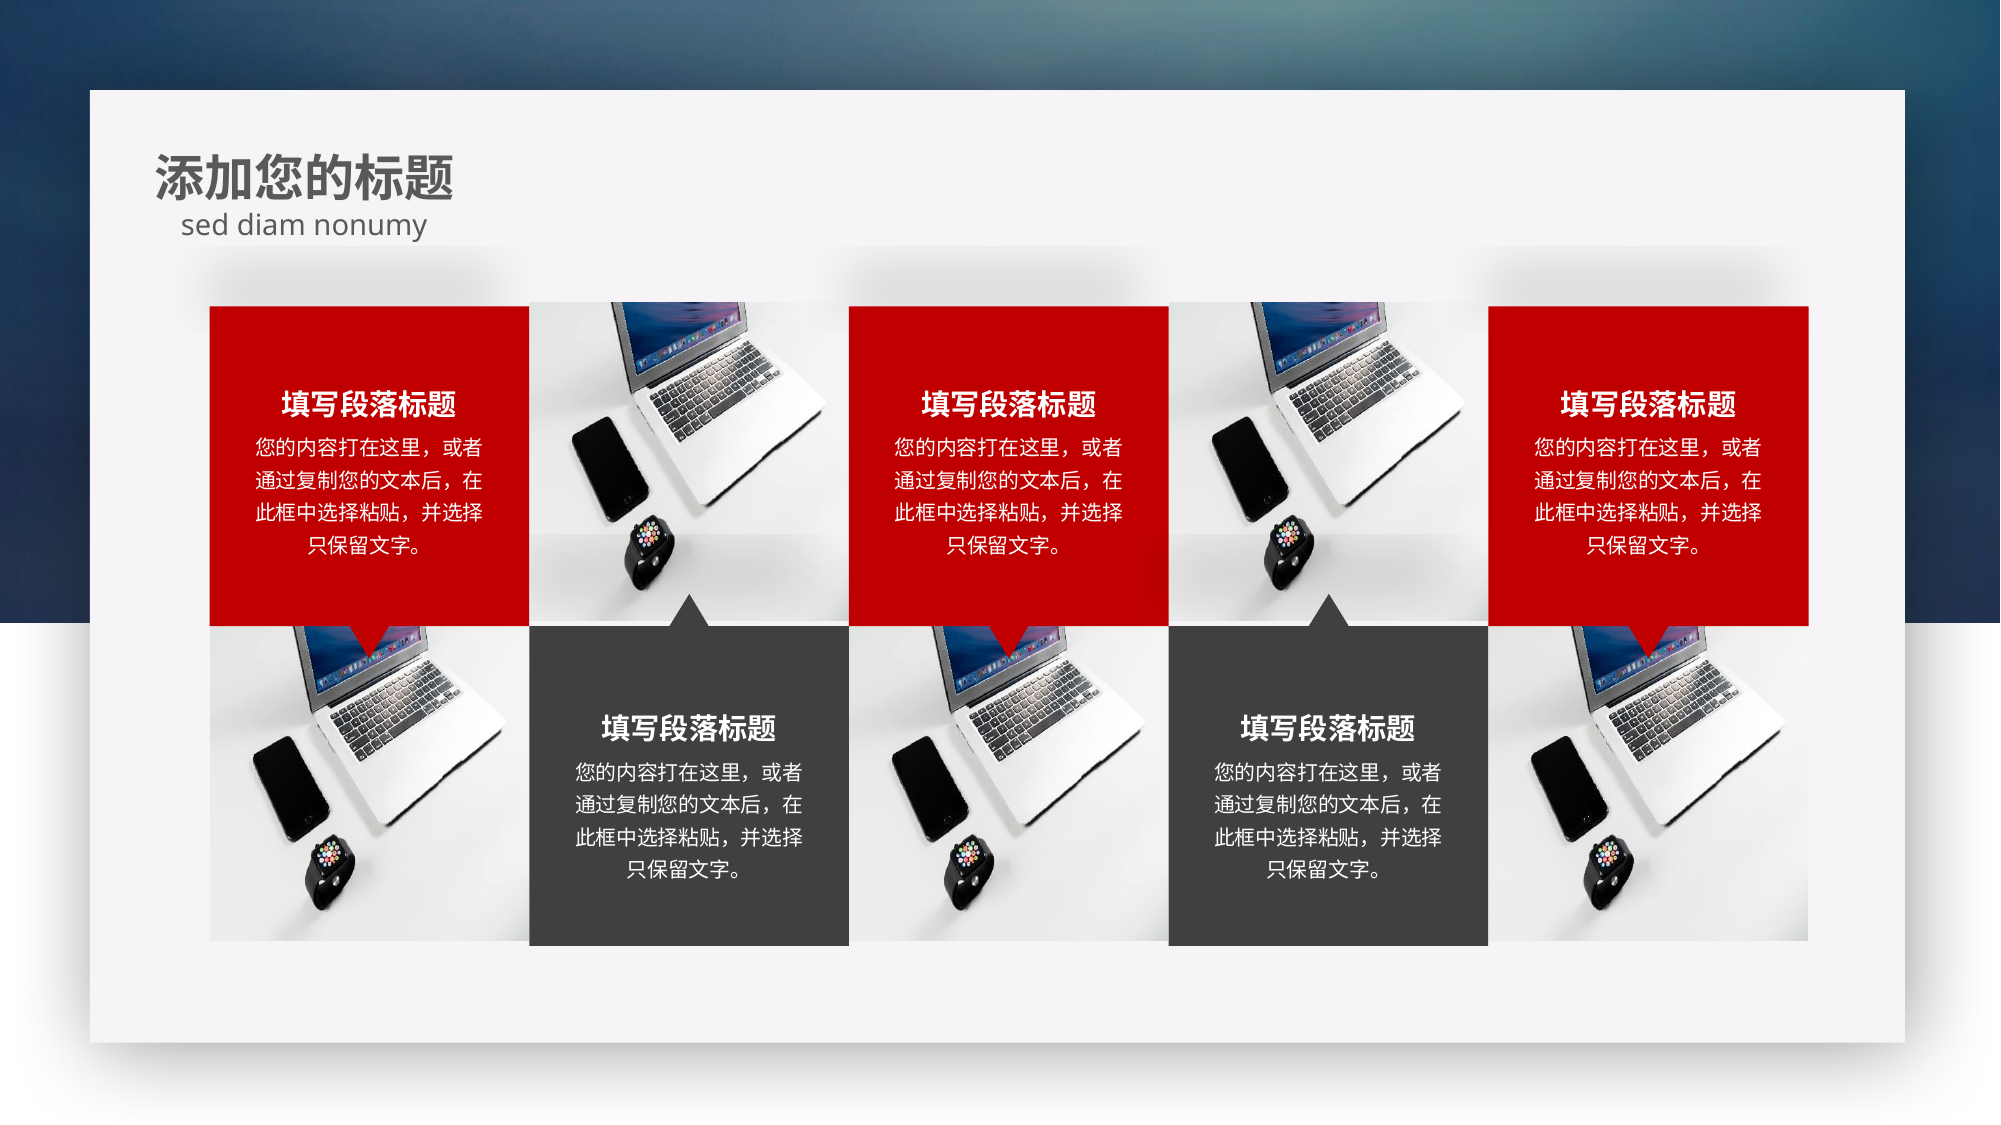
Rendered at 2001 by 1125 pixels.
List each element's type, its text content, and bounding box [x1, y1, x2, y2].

text_box 添加您的标题 sed diam nonumy [139, 138, 469, 249]
text_box [1167, 621, 1490, 947]
text_box 您的内容打在这里，或者通过复制您的文本后，在此框中选择粘贴，并选择只保留文字。 [1191, 744, 1466, 889]
text_box 填写段落标题 [1220, 692, 1437, 744]
text_box [208, 305, 531, 628]
text_box 您的内容打在这里，或者通过复制您的文本后，在此框中选择粘贴，并选择只保留文字。 [1511, 420, 1786, 565]
text_box 您的内容打在这里，或者通过复制您的文本后，在此框中选择粘贴，并选择只保留文字。 [871, 420, 1146, 565]
text_box 填写段落标题 [1540, 368, 1757, 420]
text_box [528, 621, 850, 947]
text_box 填写段落标题 [580, 692, 798, 744]
picture [0, 0, 2000, 623]
picture [210, 302, 1168, 941]
text_box 填写段落标题 [261, 368, 478, 420]
text_box [1487, 305, 1810, 628]
text_box 您的内容打在这里，或者通过复制您的文本后，在此框中选择粘贴，并选择只保留文字。 [232, 420, 507, 565]
text_box 您的内容打在这里，或者通过复制您的文本后，在此框中选择粘贴，并选择只保留文字。 [552, 744, 827, 889]
text_box [847, 305, 1170, 625]
picture [1169, 302, 1808, 941]
text_box 填写段落标题 [900, 368, 1117, 420]
